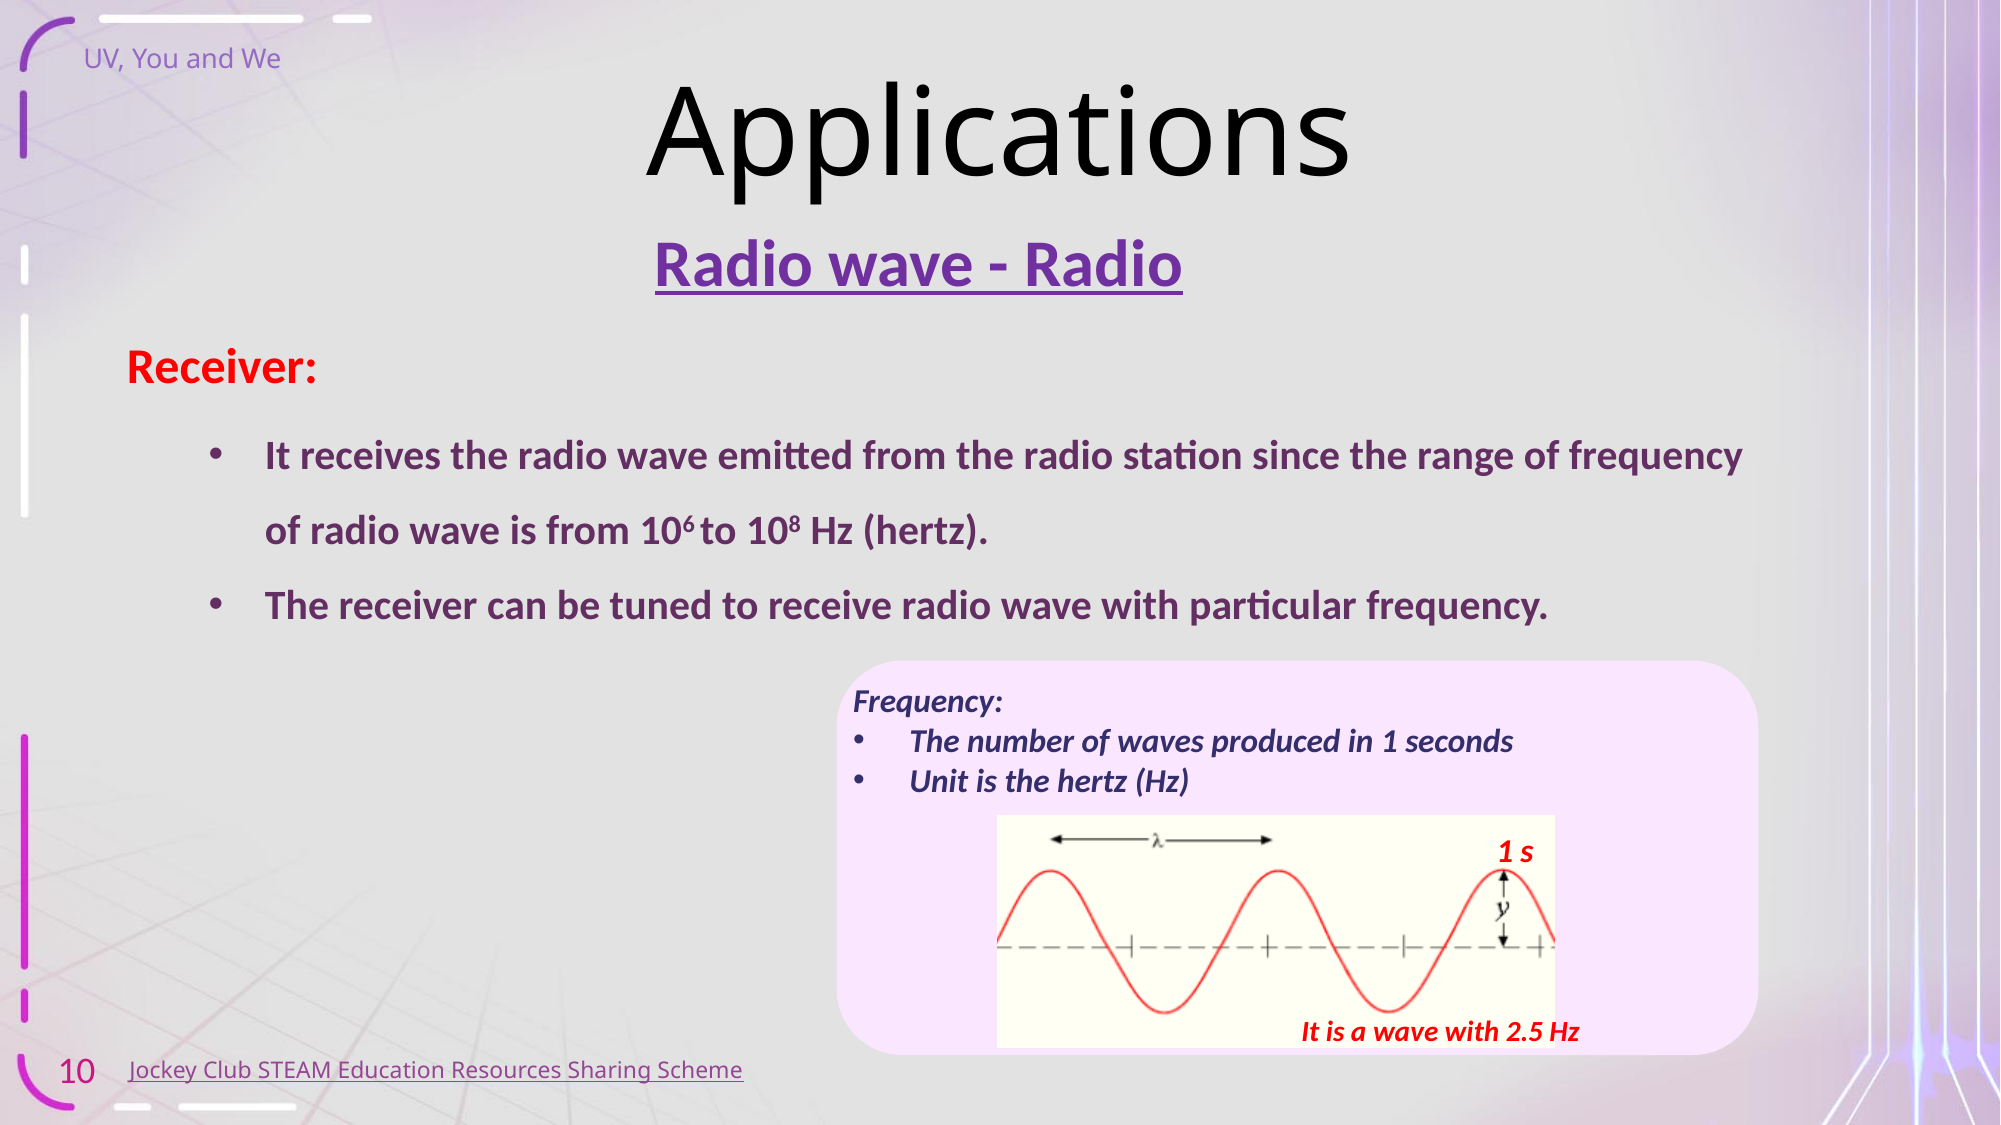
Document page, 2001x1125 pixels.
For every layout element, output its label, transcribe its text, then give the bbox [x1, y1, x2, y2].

text_box Radio wave - Radio [640, 212, 1199, 307]
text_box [836, 660, 1759, 1056]
picture [0, 0, 2001, 1125]
title Applications [99, 45, 1900, 233]
text_box Receiver: [112, 326, 334, 402]
text_box It receives the radio wave emitted from the radio station since the range of frequency of radio wave is from 106 to 108 Hz (hertz). The receiver can be tuned to receive radio wave with particular frequency. [118, 395, 1794, 906]
